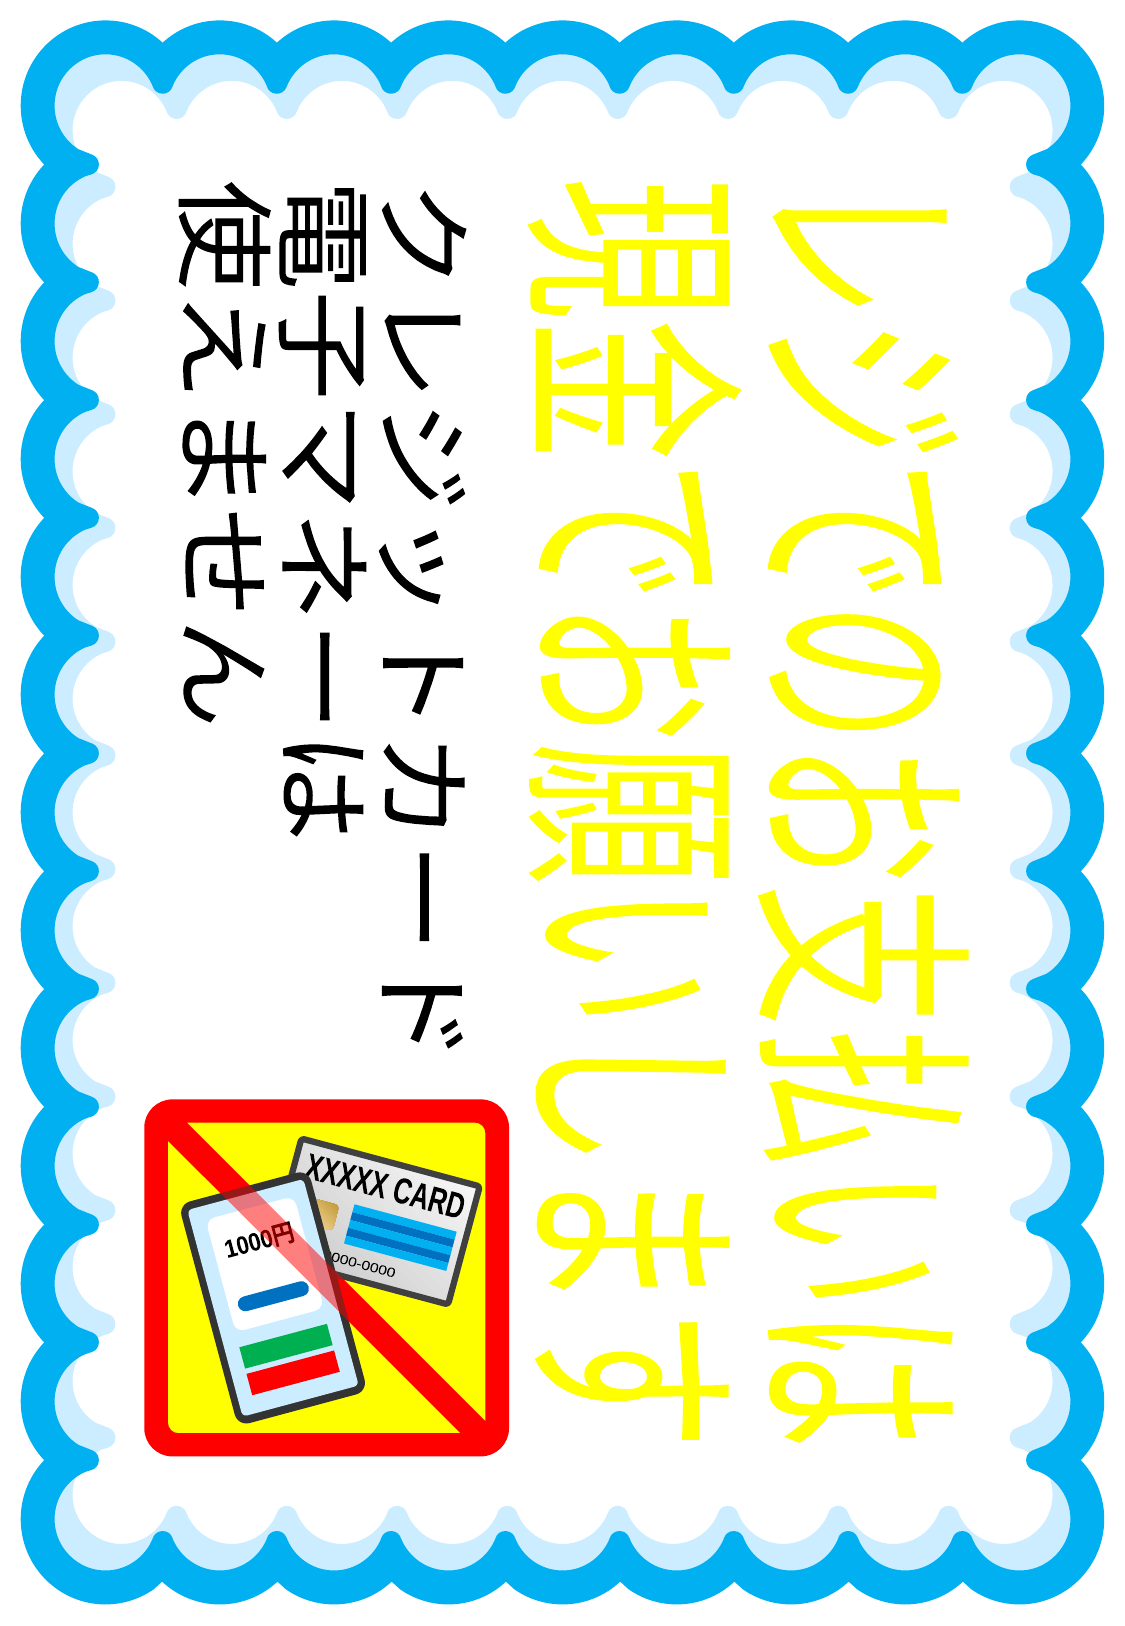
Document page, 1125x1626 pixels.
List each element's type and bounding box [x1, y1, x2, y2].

text_box [1018, 403, 1078, 512]
text_box [144, 1099, 510, 1457]
text_box [48, 170, 108, 271]
text_box [47, 403, 108, 512]
text_box [1018, 1111, 1078, 1221]
text_box [48, 1353, 108, 1454]
text_box [1018, 1232, 1078, 1338]
text_box [1018, 519, 1078, 1105]
text_box [1018, 170, 1077, 271]
text_box [47, 1232, 108, 1338]
text_box [48, 1473, 1077, 1570]
text_box [47, 287, 108, 392]
text_box [47, 1111, 108, 1221]
text_box [1018, 1353, 1077, 1454]
text_box [29, 28, 1096, 1597]
text_box [47, 519, 108, 1105]
text_box [1018, 287, 1078, 392]
text_box [48, 55, 1077, 151]
